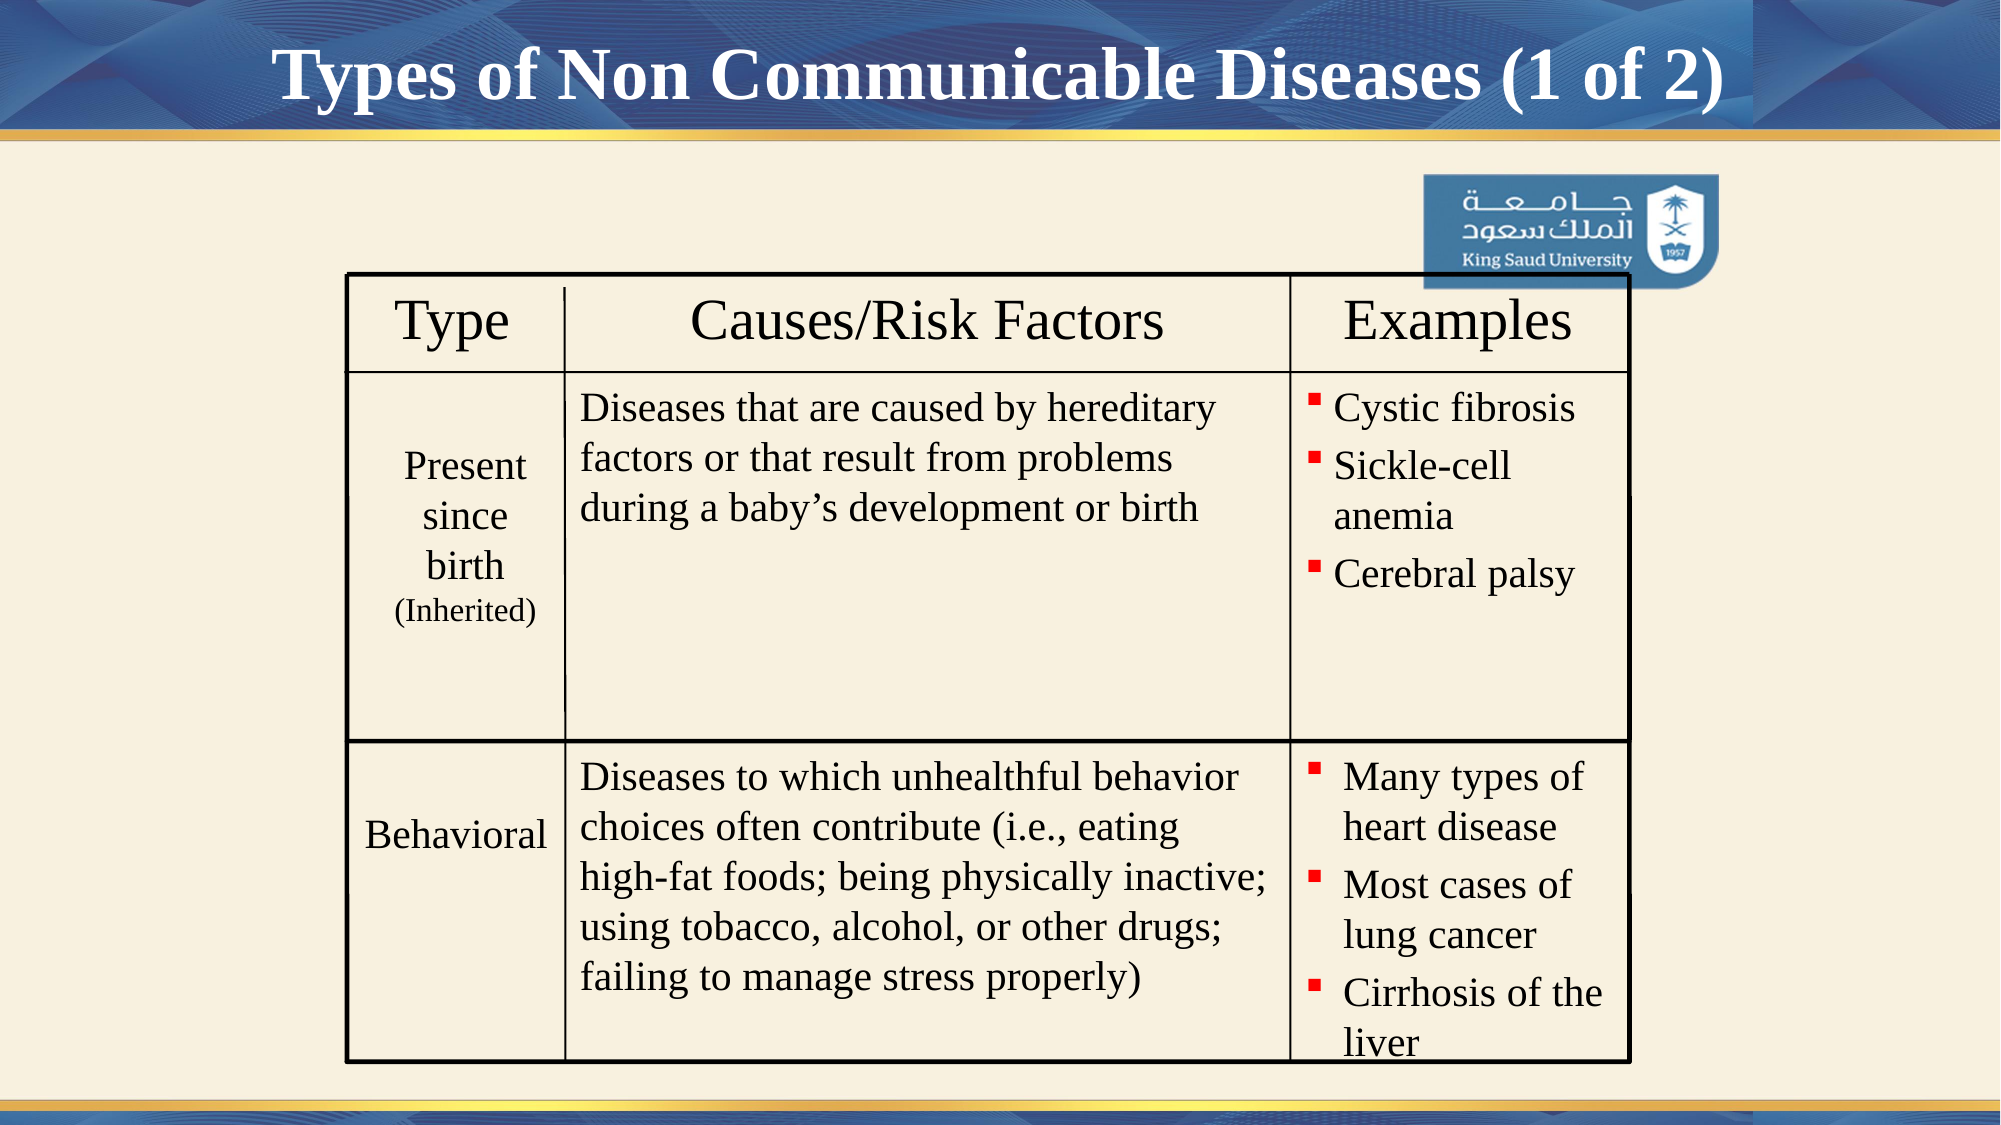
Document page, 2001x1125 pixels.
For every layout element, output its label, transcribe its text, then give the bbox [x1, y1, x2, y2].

title Types of Non Communicable Diseases (1 of 2) [101, 6, 1898, 144]
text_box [339, 274, 1630, 1062]
picture [0, 0, 2001, 1125]
